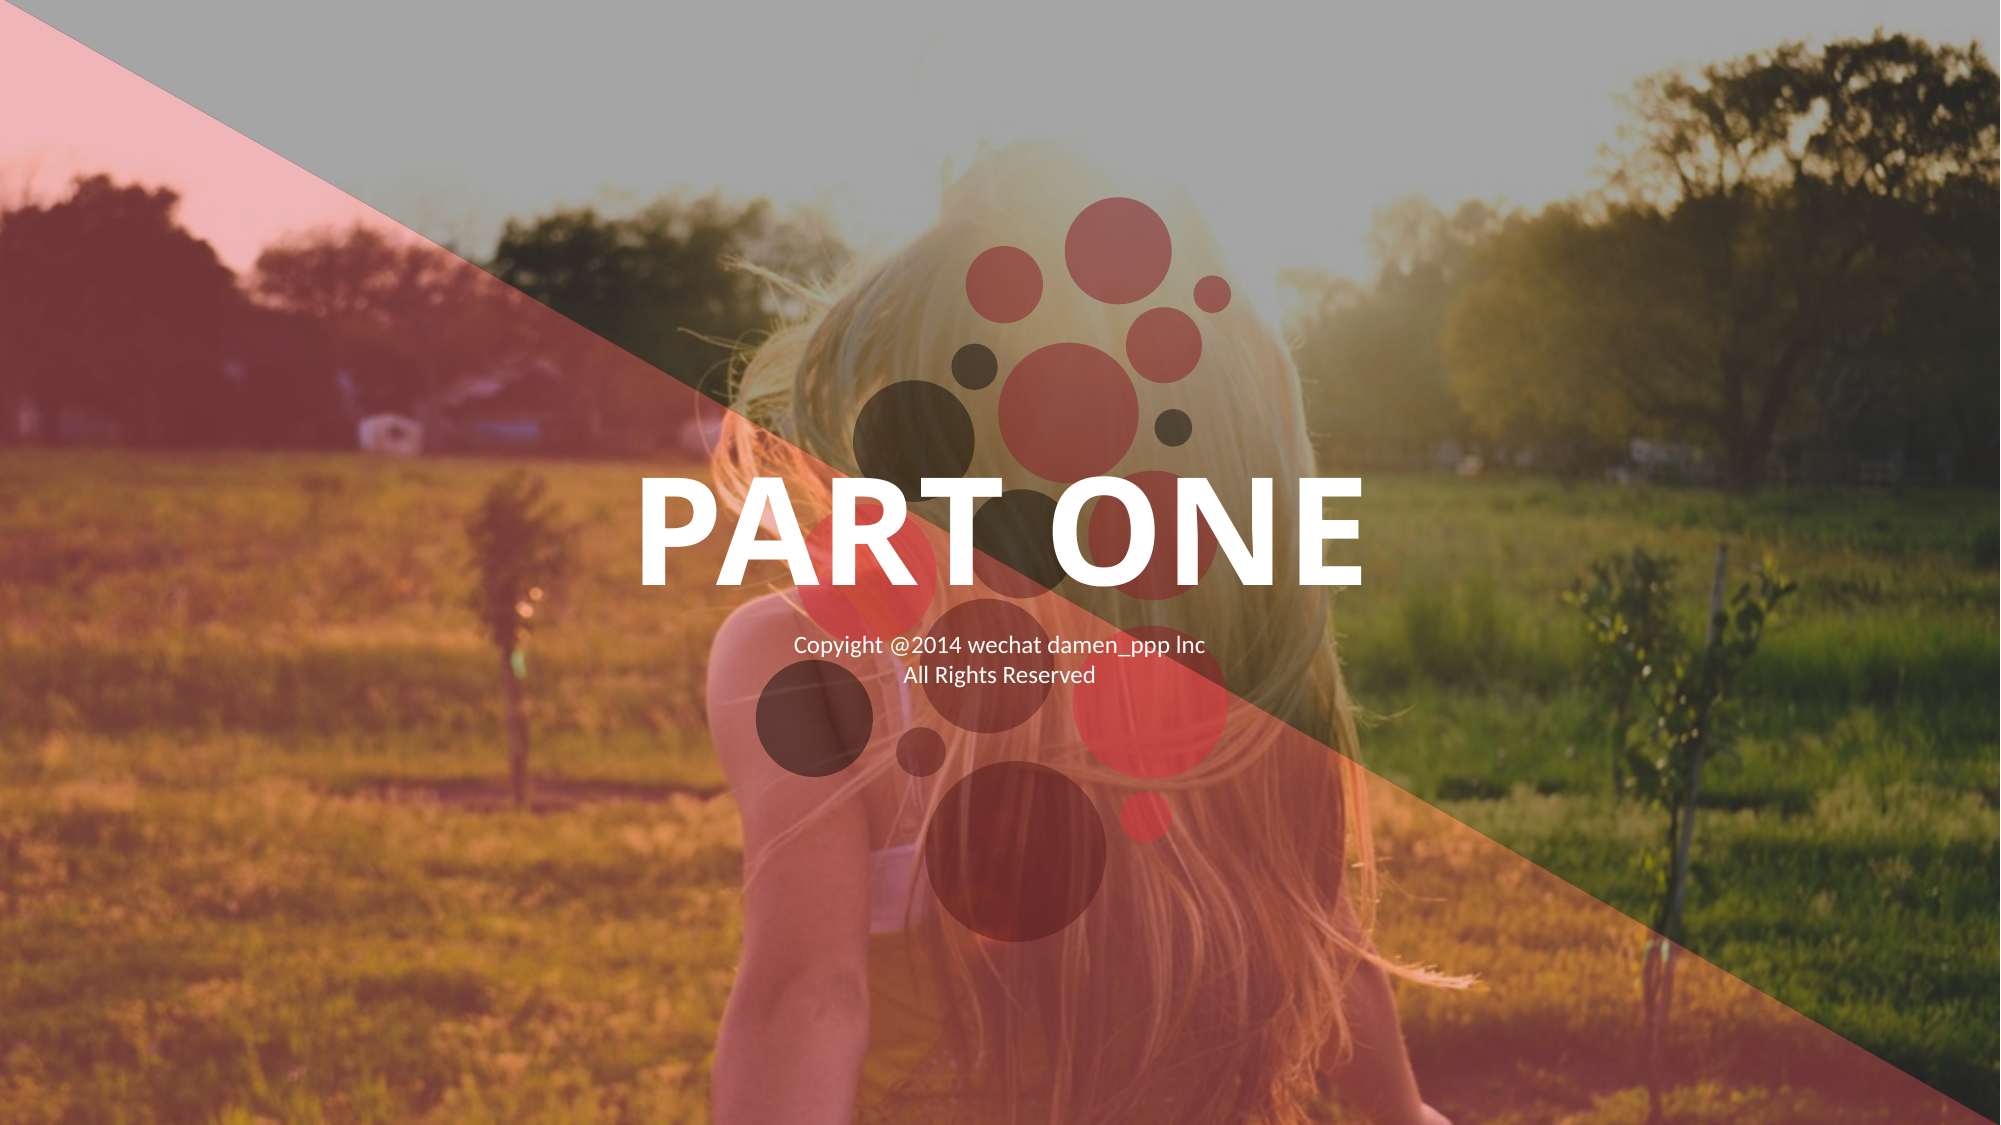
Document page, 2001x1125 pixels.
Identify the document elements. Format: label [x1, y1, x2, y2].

picture [0, 0, 2001, 1125]
text_box [506, 428, 1494, 697]
